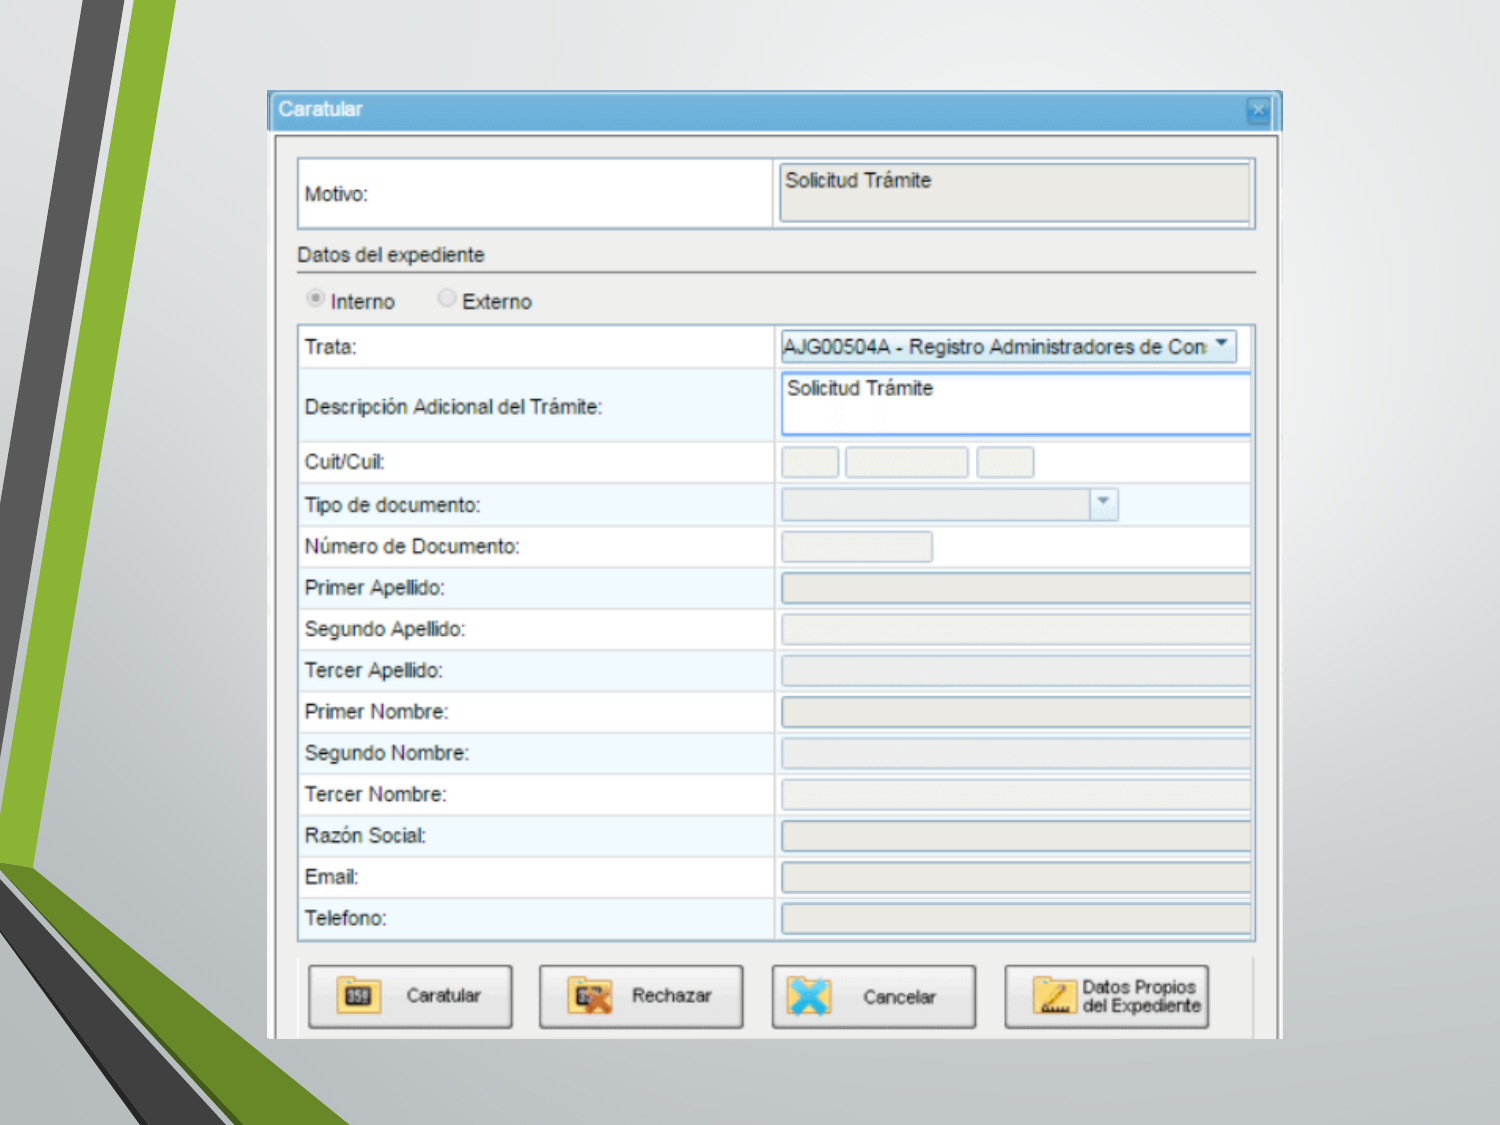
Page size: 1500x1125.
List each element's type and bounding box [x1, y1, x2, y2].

picture [268, 91, 1283, 1039]
